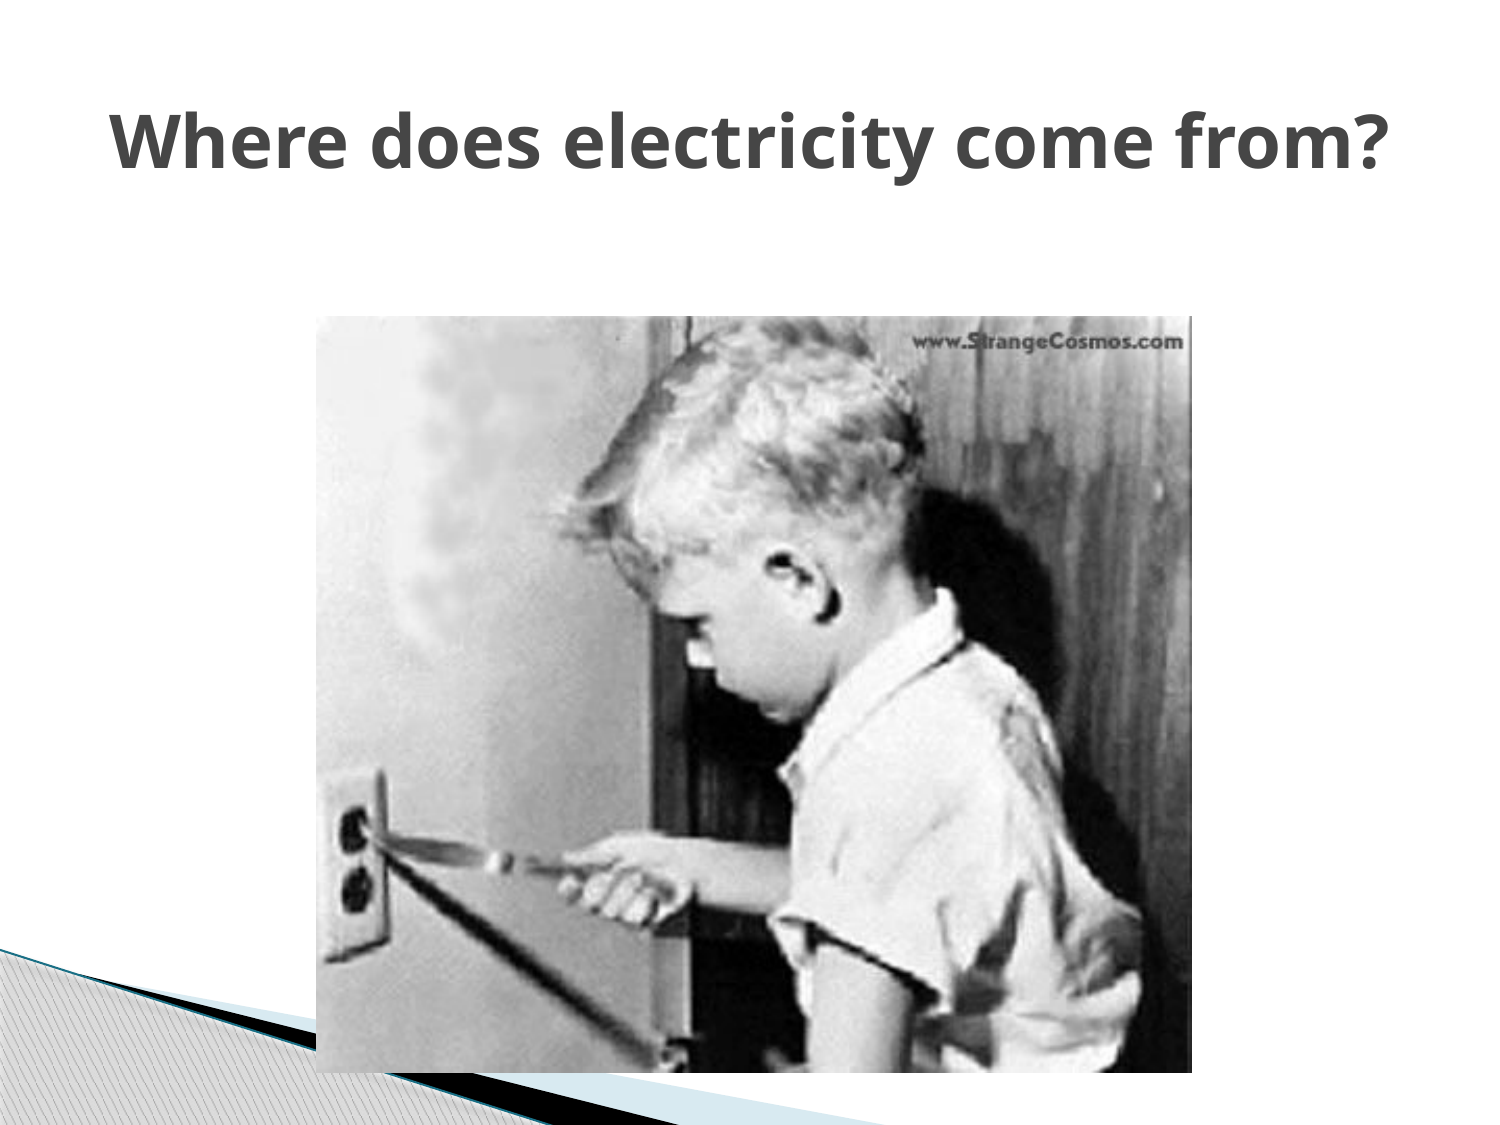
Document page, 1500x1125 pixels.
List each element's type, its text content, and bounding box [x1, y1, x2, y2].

title Where does electricity come from? [75, 45, 1425, 233]
picture [316, 316, 1192, 1073]
